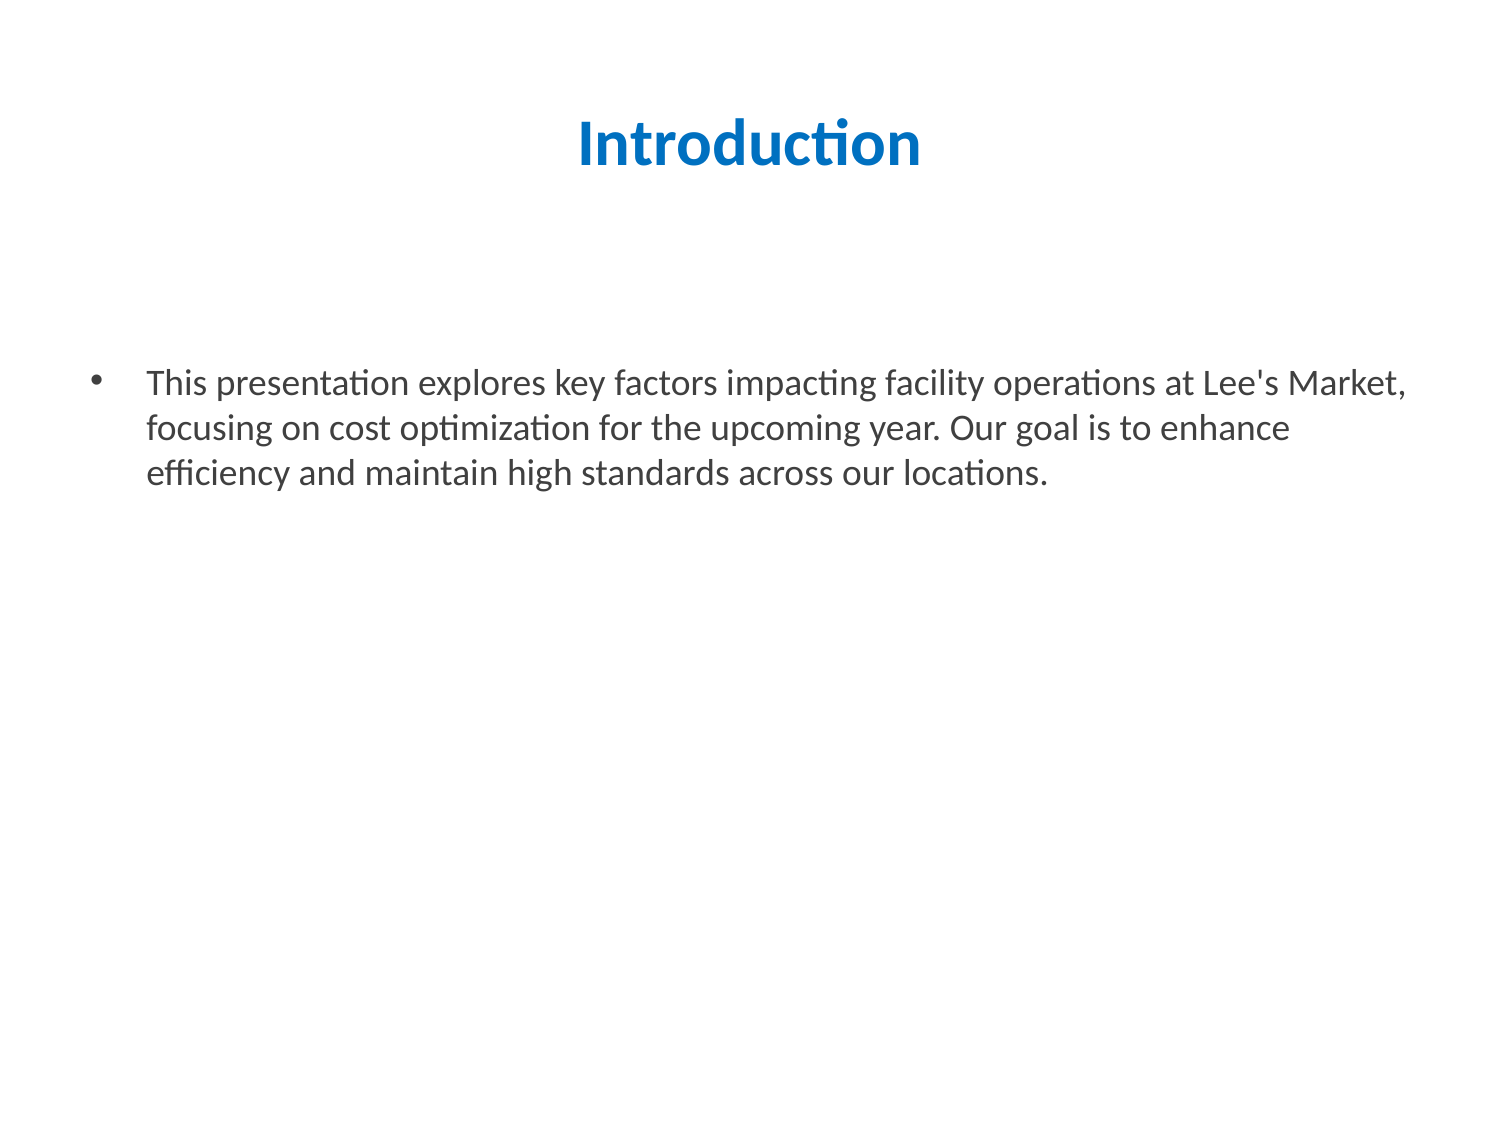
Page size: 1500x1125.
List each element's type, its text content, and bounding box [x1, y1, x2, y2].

list This presentation explores key factors impacting facility operations at Lee's Market, focusing on cost optimization for the upcoming year. Our goal is to enhance efficiency and maintain high standards across our locations. [75, 262, 1425, 1005]
title Introduction [75, 45, 1425, 233]
